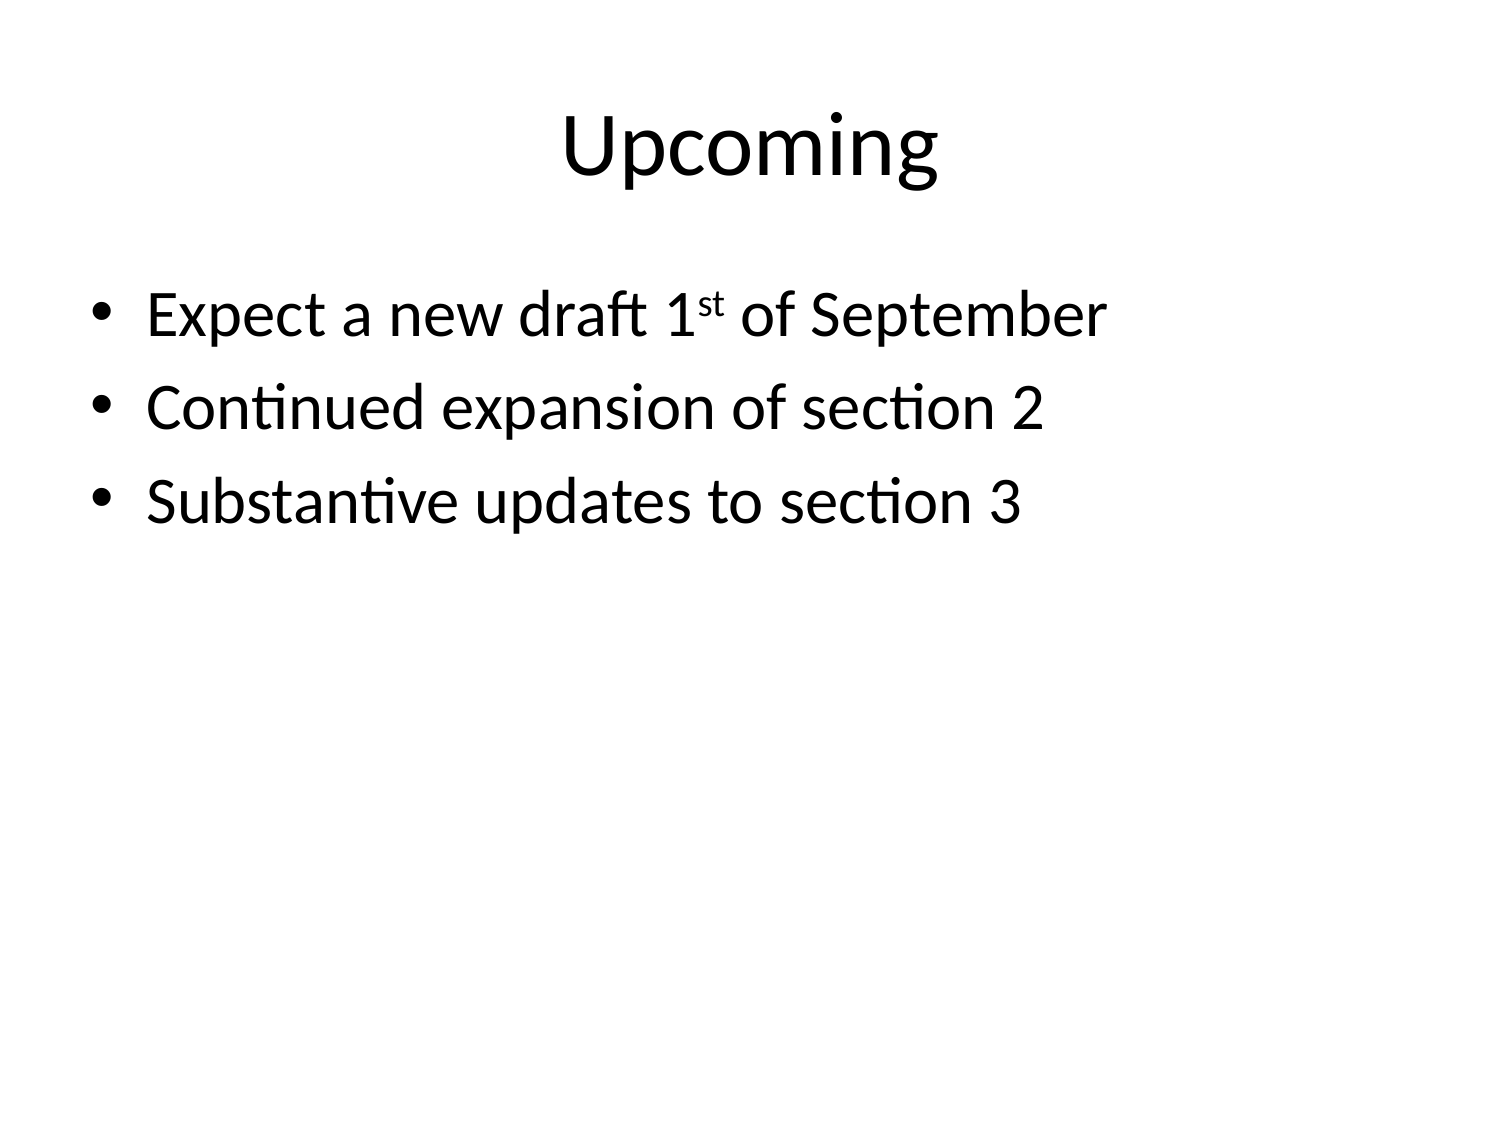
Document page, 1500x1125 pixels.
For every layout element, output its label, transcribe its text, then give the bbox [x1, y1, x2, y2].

list Expect a new draft 1st of September Continued expansion of section 2 Substantive updates to section 3 [75, 262, 1425, 1005]
title Upcoming [75, 45, 1425, 233]
